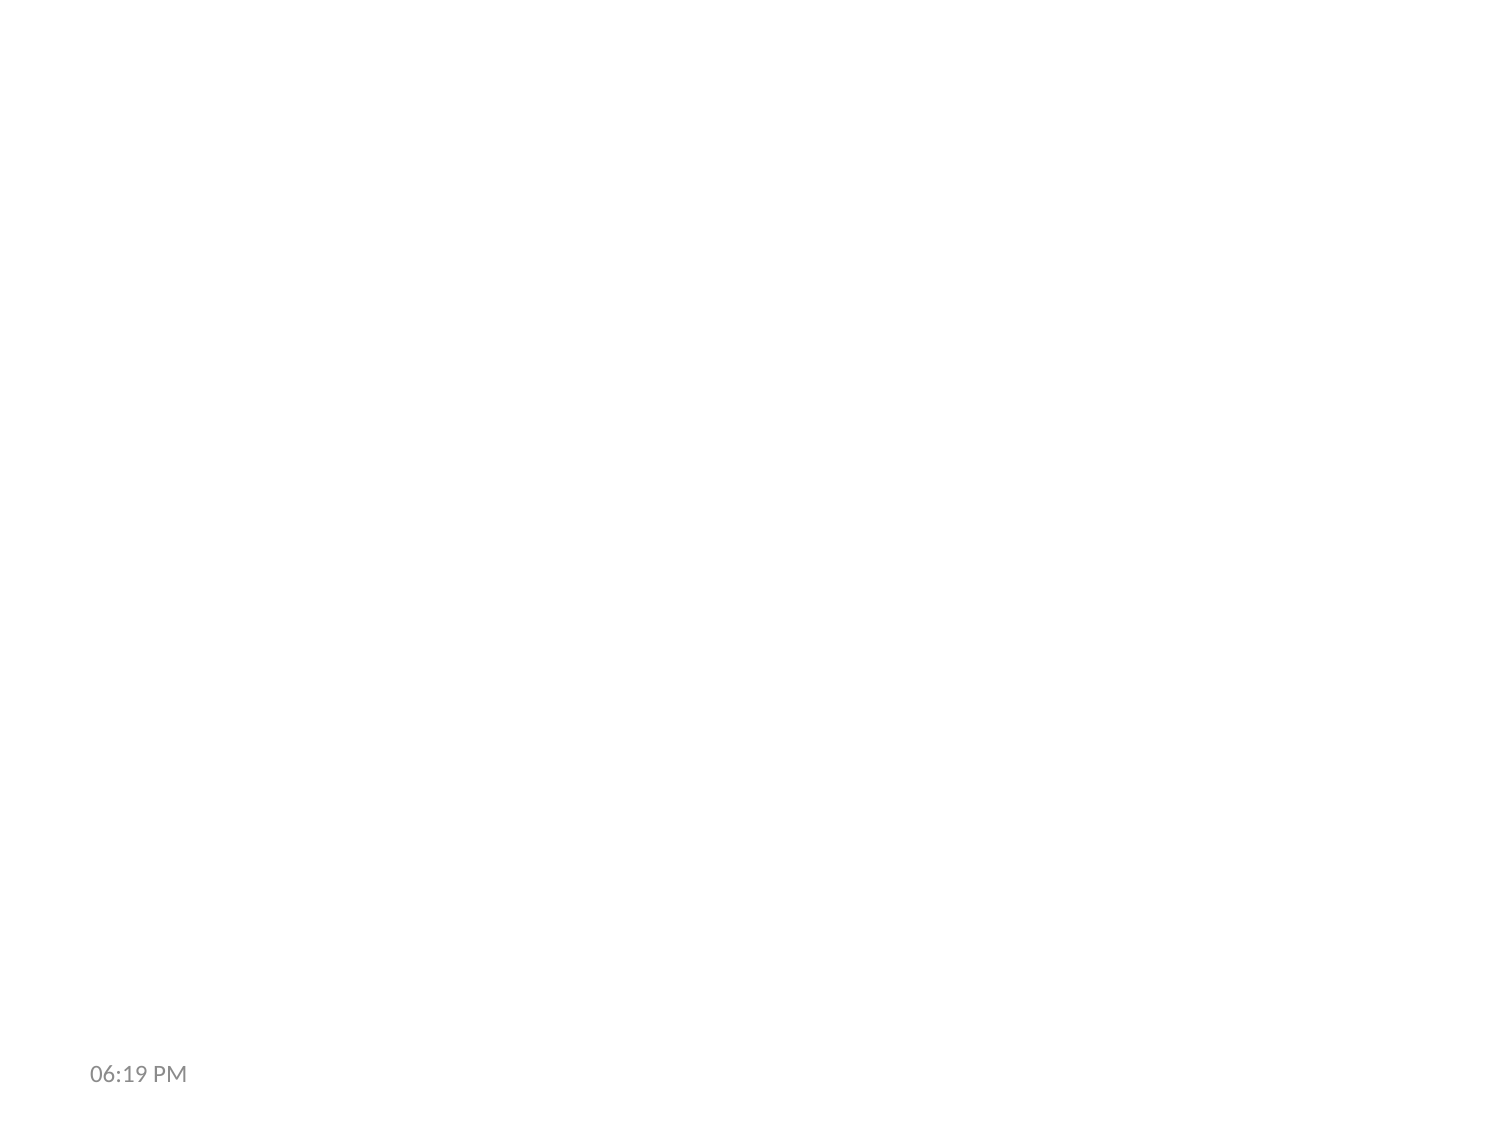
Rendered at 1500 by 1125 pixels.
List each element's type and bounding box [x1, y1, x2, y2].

slide_number [75, 1042, 425, 1103]
